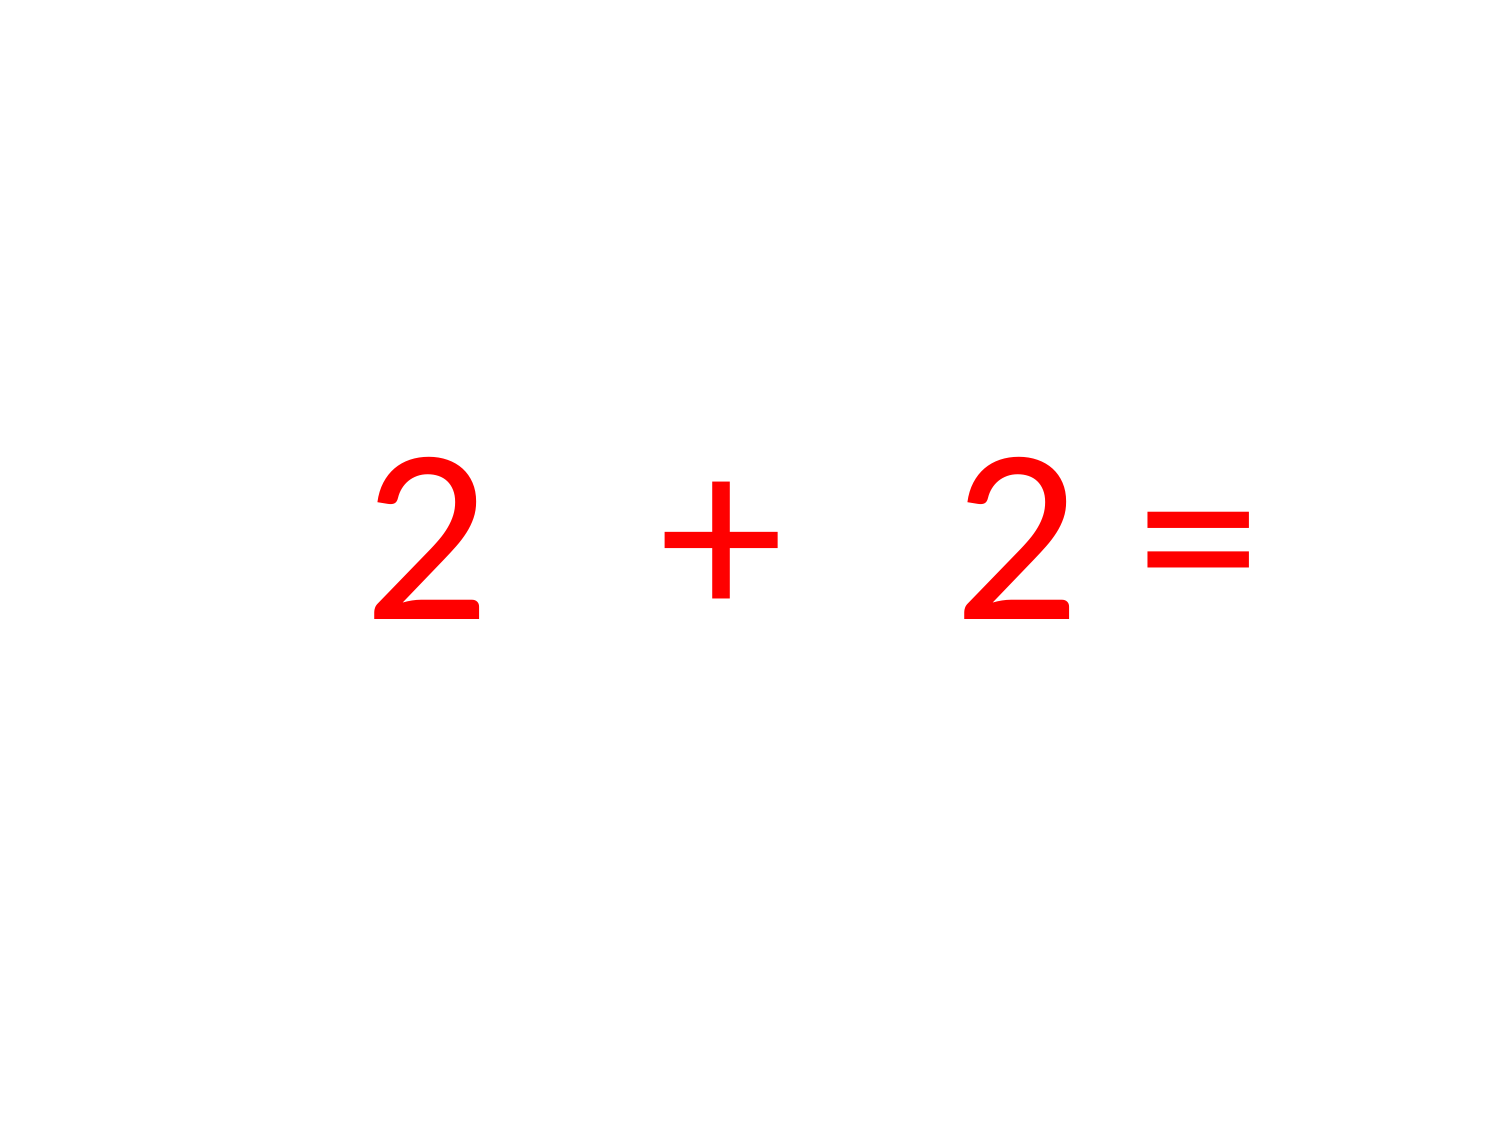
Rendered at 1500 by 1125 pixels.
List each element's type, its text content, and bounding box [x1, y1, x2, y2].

text_box 2 + 2 = [348, 361, 1329, 677]
